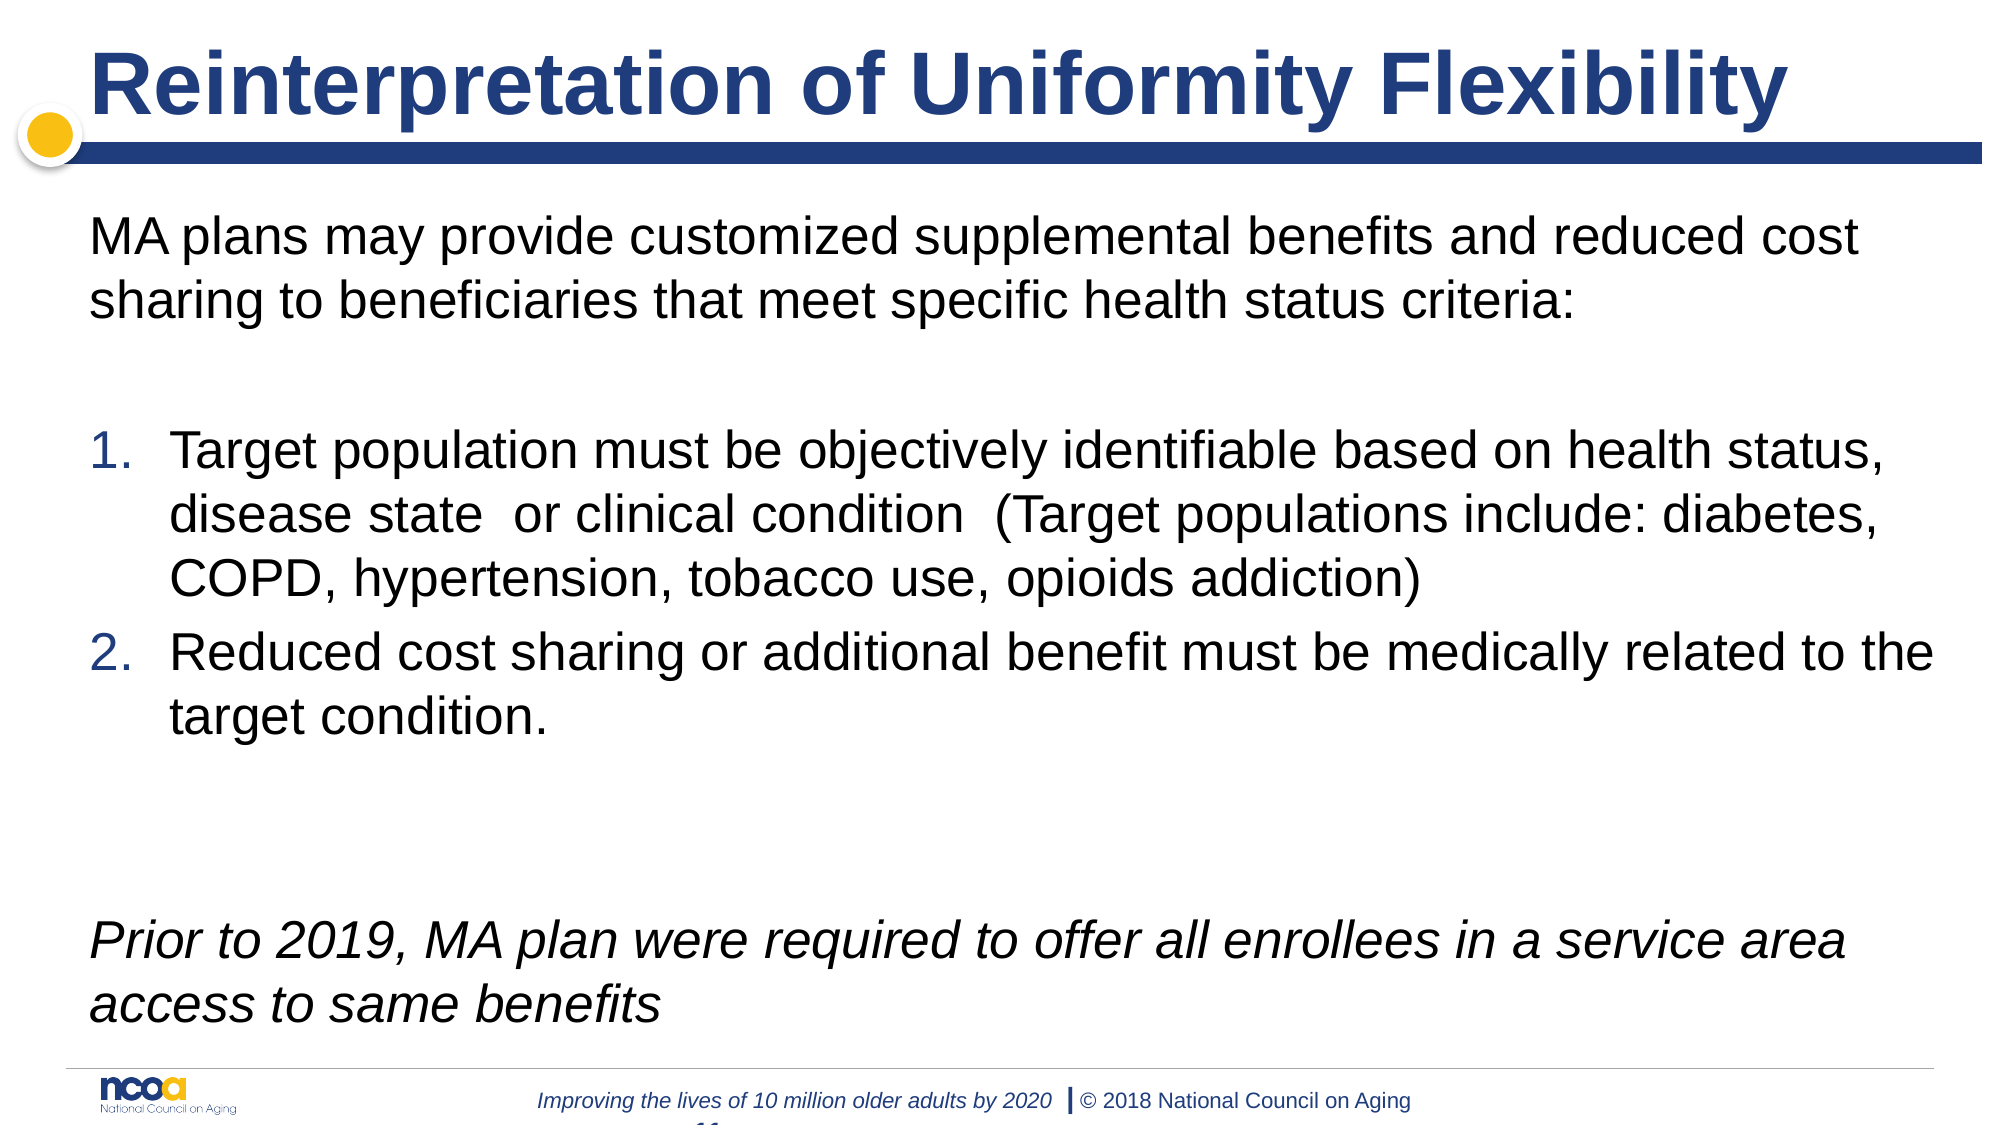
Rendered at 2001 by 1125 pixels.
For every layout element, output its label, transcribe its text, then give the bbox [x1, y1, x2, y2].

picture [101, 1077, 236, 1115]
title Reinterpretation of Uniformity Flexibility [74, 17, 1982, 158]
list MA plans may provide customized supplemental benefits and reduced cost sharing to beneficiaries that meet specific health status criteria: Target population must be objectively identifiable based on health status, disease state or clinical condition (Target populations include: diabetes, COPD, hypertension, tobacco use, opioids addiction) Reduced cost sharing or additional benefit must be medically related to the target condition. Prior to 2019, MA plan were required to offer all enrollees in a service area access to same benefits [75, 194, 1982, 1048]
